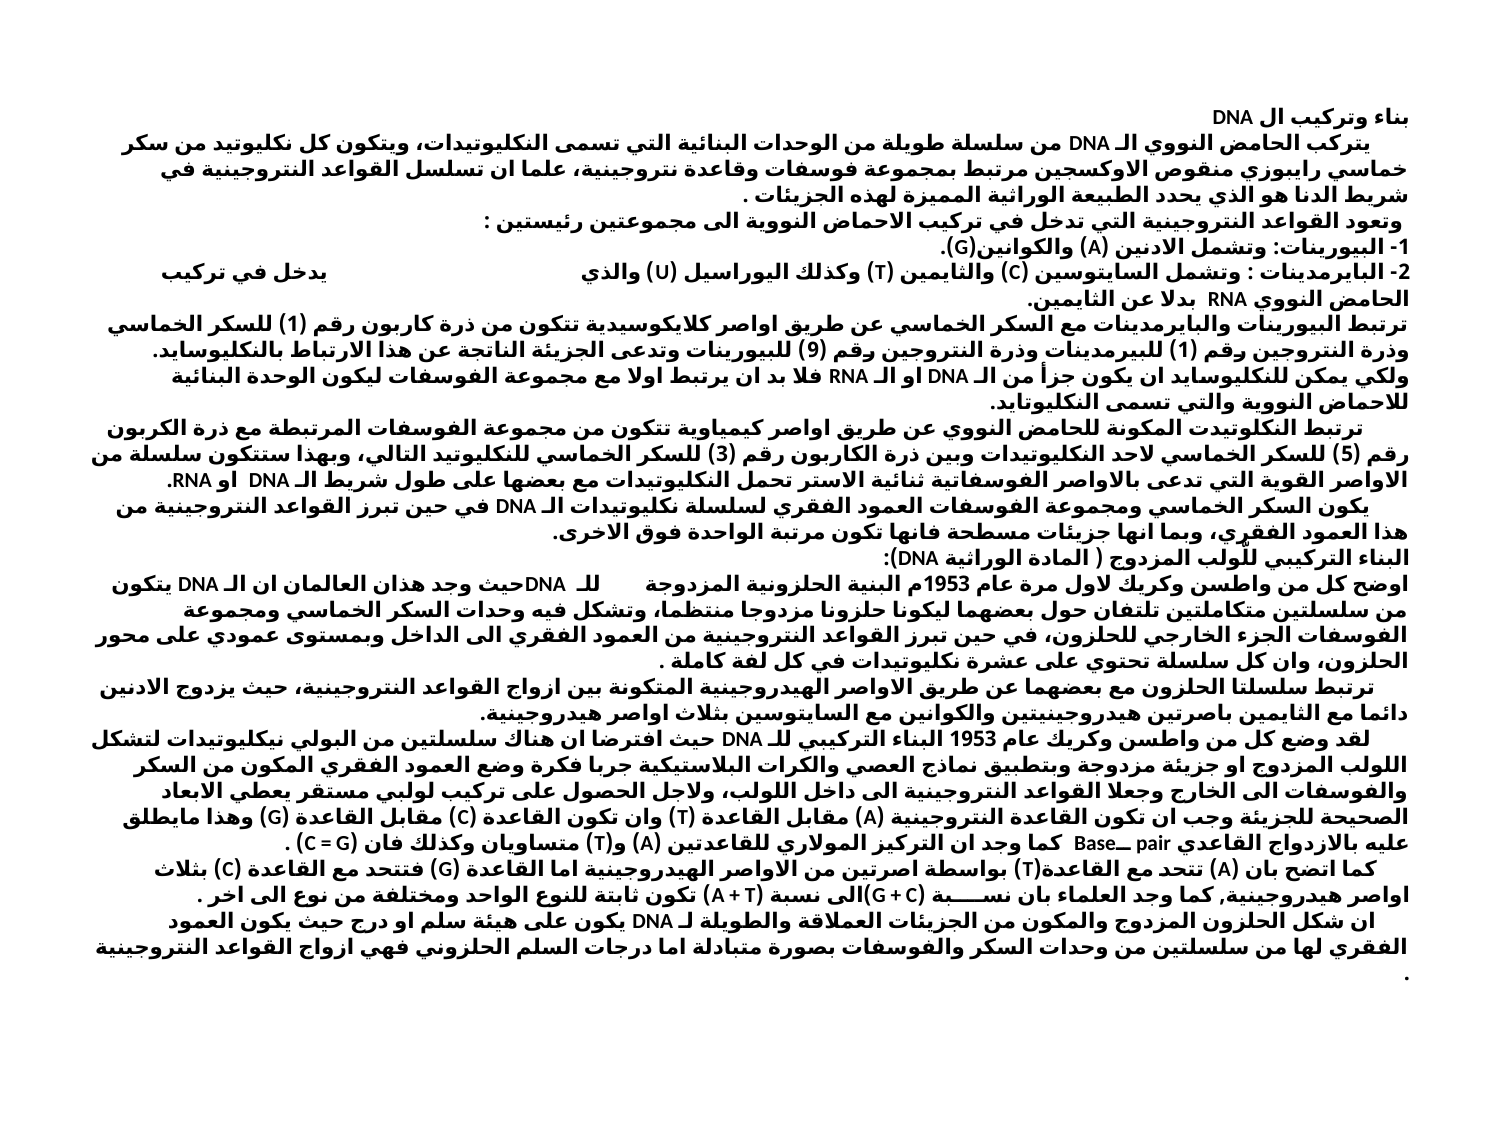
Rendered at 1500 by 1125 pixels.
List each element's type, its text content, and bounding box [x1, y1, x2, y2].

title بناء وتركيب ال DNA يتركب الحامض النووي الـ DNA من سلسلة طويلة من الوحدات البنائية التي تسمى النكليوتيدات، ويتكون كل نكليوتيد من سكر خماسي رايبوزي منقوص الاوكسجين مرتبط بمجموعة فوسفات وقاعدة نتروجينية، علما ان تسلسل القواعد النتروجينية في شريط الدنا هو الذي يحدد الطبيعة الوراثية المميزة لهذه الجزيئات . وتعود القواعد النتروجينية التي تدخل في تركيب الاحماض النووية الى مجموعتين رئيستين : 1- البيورينات: وتشمل الادنين (A) والكوانين(G). 2- البايرمدينات : وتشمل السايتوسين (C) والثايمين (T) وكذلك اليوراسيل (U) والذي يدخل في تركيب الحامض النووي RNA بدلا عن الثايمين. ترتبط البيورينات والبايرمدينات مع السكر الخماسي عن طريق اواصر كلايكوسيدية تتكون من ذرة كاربون رقم (1) للسكر الخماسي وذرة النتروجين رقم (1) للبيرمدينات وذرة النتروجين رقم (9) للبيورينات وتدعى الجزيئة الناتجة عن هذا الارتباط بالنكليوسايد. ولكي يمكن للنكليوسايد ان يكون جزأ من الـ DNA او الـ RNA فلا بد ان يرتبط اولا مع مجموعة الفوسفات ليكون الوحدة البنائية للاحماض النووية والتي تسمى النكليوتايد. ترتبط النكلوتيدت المكونة للحامض النووي عن طريق اواصر كيمياوية تتكون من مجموعة الفوسفات المرتبطة مع ذرة الكربون رقم (5) للسكر الخماسي لاحد النكليوتيدات وبين ذرة الكاربون رقم (3) للسكر الخماسي للنكليوتيد التالي، وبهذا ستتكون سلسلة من الاواصر القوية التي تدعى بالاواصر الفوسفاتية ثنائية الاستر تحمل النكليوتيدات مع بعضها على طول شريط الـ DNA او RNA. يكون السكر الخماسي ومجموعة الفوسفات العمود الفقري لسلسلة نكليوتيدات الـ DNA في حين تبرز القواعد النتروجينية من هذا العمود الفقري، وبما انها جزيئات مسطحة فانها تكون مرتبة الواحدة فوق الاخرى. البناء التركيبي للّولب المزدوج ( المادة الوراثية DNA): اوضح كل من واطسن وكريك لاول مرة عام 1953م البنية الحلزونية المزدوجة للـ DNAحيث وجد هذان العالمان ان الـ DNA يتكون من سلسلتين متكاملتين تلتفان حول بعضهما ليكونا حلزونا مزدوجا منتظما، وتشكل فيه وحدات السكر الخماسي ومجموعة الفوسفات الجزء الخارجي للحلزون، في حين تبرز القواعد النتروجينية من العمود الفقري الى الداخل وبمستوى عمودي على محور الحلزون، وان كل سلسلة تحتوي على عشرة نكليوتيدات في كل لفة كاملة . ترتبط سلسلتا الحلزون مع بعضهما عن طريق الاواصر الهيدروجينية المتكونة بين ازواج القواعد النتروجينية، حيث يزدوج الادنين دائما مع الثايمين باصرتين هيدروجينيتين والكوانين مع السايتوسين بثلاث اواصر هيدروجينية. لقد وضع كل من واطسن وكريك عام 1953 البناء التركيبي للـ DNA حيث افترضا ان هناك سلسلتين من البولي نيكليوتيدات لتشكل اللولب المزدوج او جزيئة مزدوجة وبتطبيق نماذج العصي والكرات البلاستيكية جربا فكرة وضع العمود الفقري المكون من السكر والفوسفات الى الخارج وجعلا القواعد النتروجينية الى داخل اللولب، ولاجل الحصول على تركيب لولبي مستقر يعطي الابعاد الصحيحة للجزيئة وجب ان تكون القاعدة النتروجينية (A) مقابل القاعدة (T) وان تكون القاعدة (C) مقابل القاعدة (G) وهذا مايطلق عليه بالازدواج القاعدي pair ــBase كما وجد ان التركيز المولاري للقاعدتين (A) و(T) متساويان وكذلك فان (C = G) . كما اتضح بان (A) تتحد مع القاعدة(T) بواسطة اصرتين من الاواصر الهيدروجينية اما القاعدة (G) فتتحد مع القاعدة (C) بثلاث اواصر هيدروجينية, كما وجد العلماء بان نســــبة (G + C)الى نسبة (A + T) تكون ثابتة للنوع الواحد ومختلفة من نوع الى اخر . ان شكل الحلزون المزدوج والمكون من الجزيئات العملاقة والطويلة لـ DNA يكون على هيئة سلم او درج حيث يكون العمود الفقري لها من سلسلتين من وحدات السكر والفوسفات بصورة متبادلة اما درجات السلم الحلزوني فهي ازواج القواعد النتروجينية . [75, 66, 1425, 1047]
